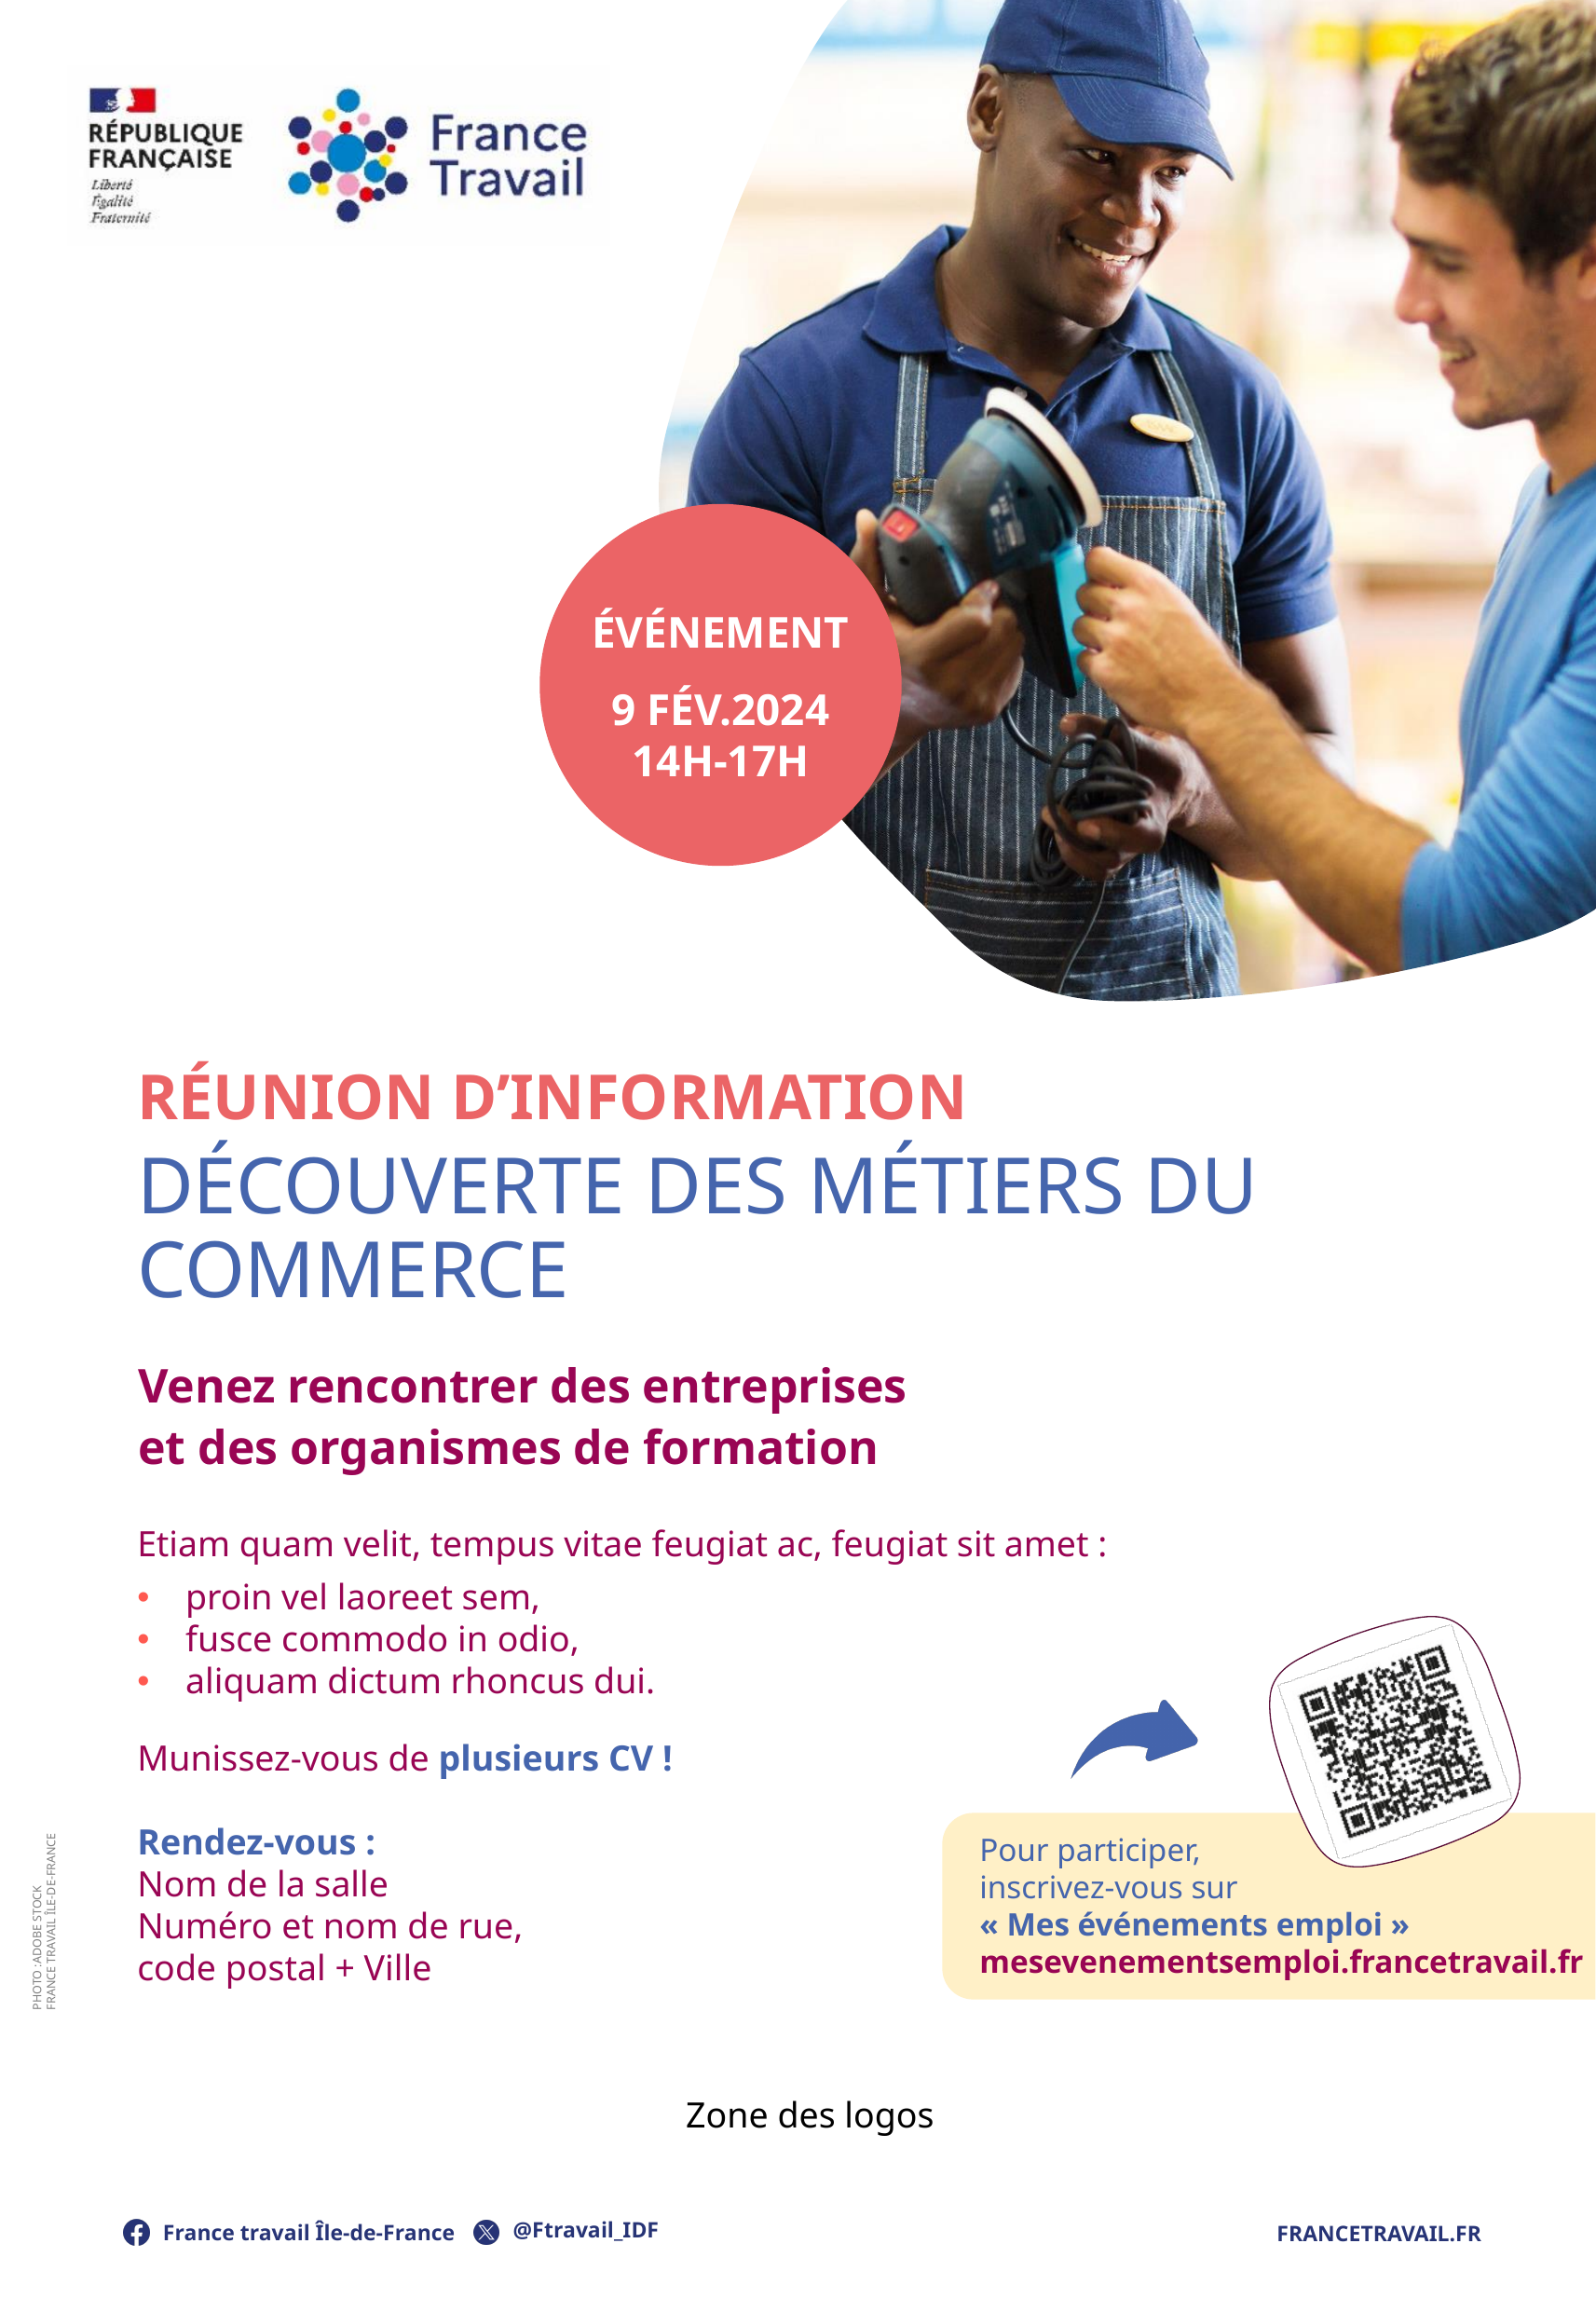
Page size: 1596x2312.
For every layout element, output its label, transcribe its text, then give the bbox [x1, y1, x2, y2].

text_box [555, 502, 886, 607]
text_box Réunion d’information [123, 1050, 1003, 1140]
text_box Découverte des métiers du commerce [123, 1140, 1316, 1321]
text_box francetravail.fr [1262, 2213, 1522, 2253]
picture [1064, 1684, 1202, 1824]
text_box France travail Île-de-France [149, 2212, 488, 2252]
text_box Événement 9 fév.2024 14h-17h [473, 607, 968, 792]
text_box Pour participer, inscrivez-vous sur « Mes événements emploi » mesevenementsemploi.francetravail.fr [965, 1824, 1596, 1987]
picture [66, 65, 611, 247]
text_box Venez rencontrer des entreprises et des organismes de formation [124, 1344, 1263, 1481]
text_box [940, 1811, 1596, 2002]
picture [1262, 1610, 1526, 1874]
text_box Etiam quam velit, tempus vitae feugiat ac, feugiat sit amet : proin vel laoreet sem, fusce commodo in odio, aliquam dictum rhoncus dui. Munissez-vous de plusieurs CV ! Rendez-vous : Nom de la salle Numéro et nom de rue, code postal + Ville [123, 1514, 1179, 1995]
text_box [659, 0, 1596, 1002]
picture [122, 2219, 150, 2246]
text_box Zone des logos [123, 2051, 1497, 2176]
picture [473, 2219, 500, 2246]
text_box [573, 792, 868, 868]
text_box @Ftravail_IDF [498, 2209, 699, 2250]
